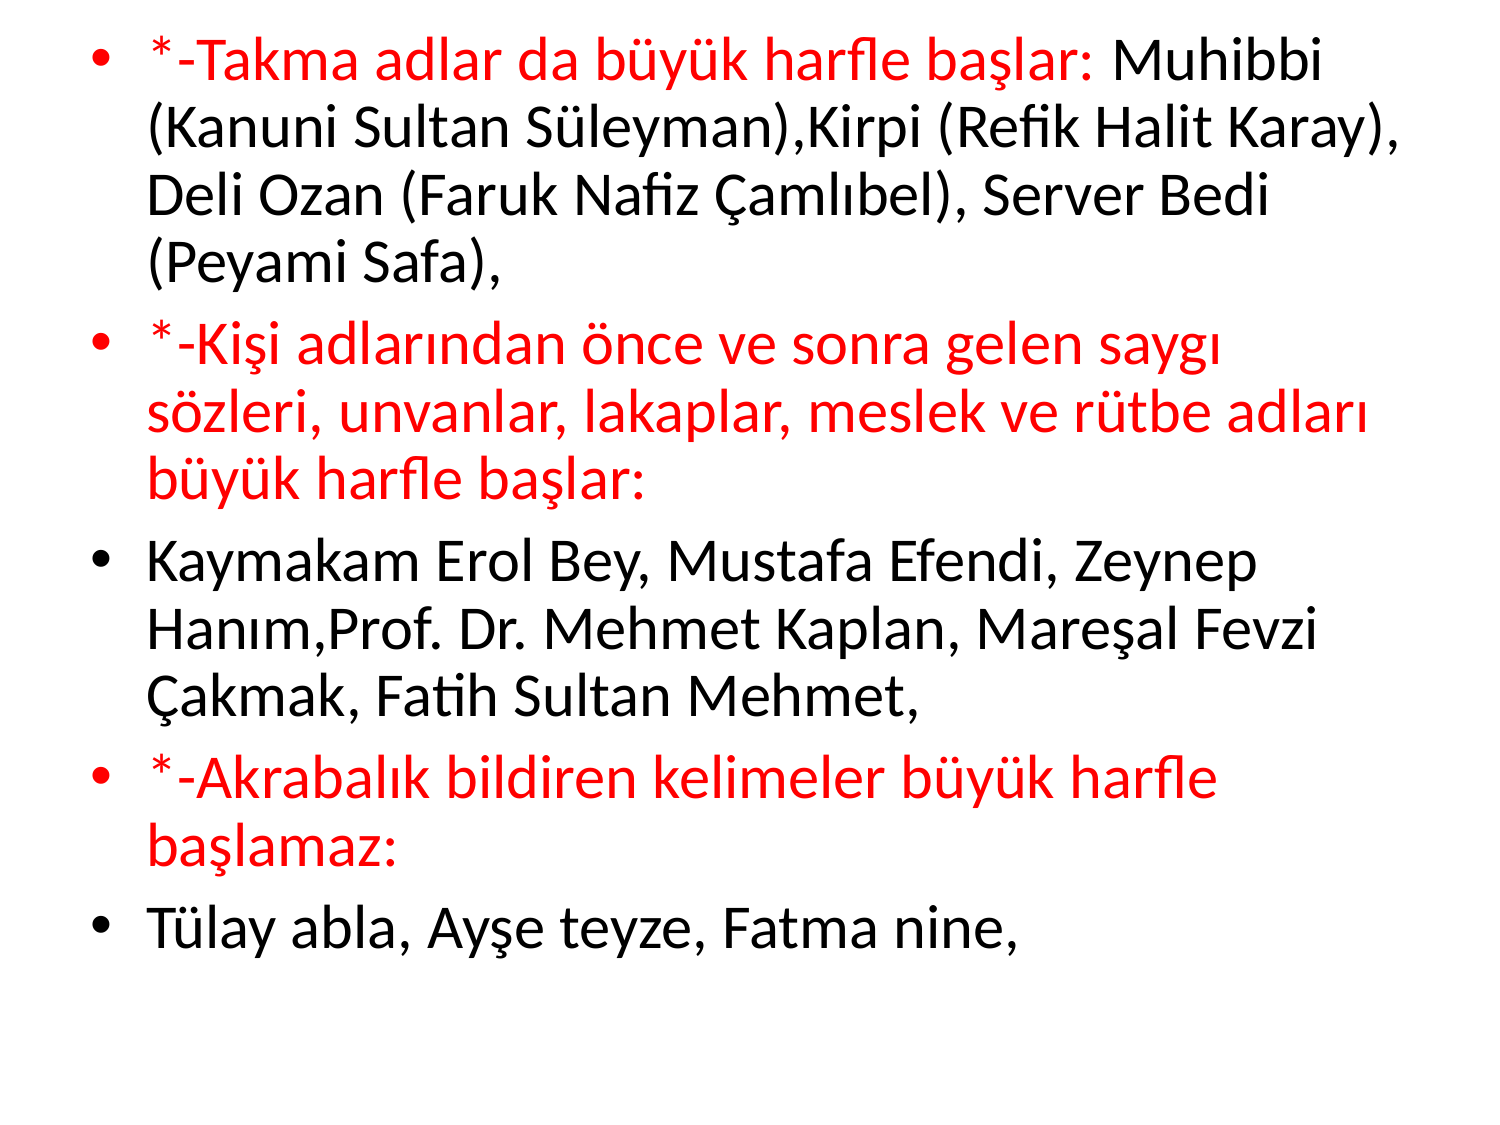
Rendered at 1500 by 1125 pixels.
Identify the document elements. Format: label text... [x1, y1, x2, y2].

list *-Takma adlar da büyük harfle başlar: Muhibbi (Kanuni Sultan Süleyman),Kirpi (Refik Halit Karay), Deli Ozan (Faruk Nafiz Çamlıbel), Server Bedi (Peyami Safa), *-Kişi adlarından önce ve sonra gelen saygı sözleri, unvanlar, lakaplar, meslek ve rütbe adları büyük harfle başlar: Kaymakam Erol Bey, Mustafa Efendi, Zeynep Hanım,Prof. Dr. Mehmet Kaplan, Mareşal Fevzi Çakmak, Fatih Sultan Mehmet, *-Akrabalık bildiren kelimeler büyük harfle başlamaz: Tülay abla, Ayşe teyze, Fatma nine, [74, 18, 1426, 1006]
